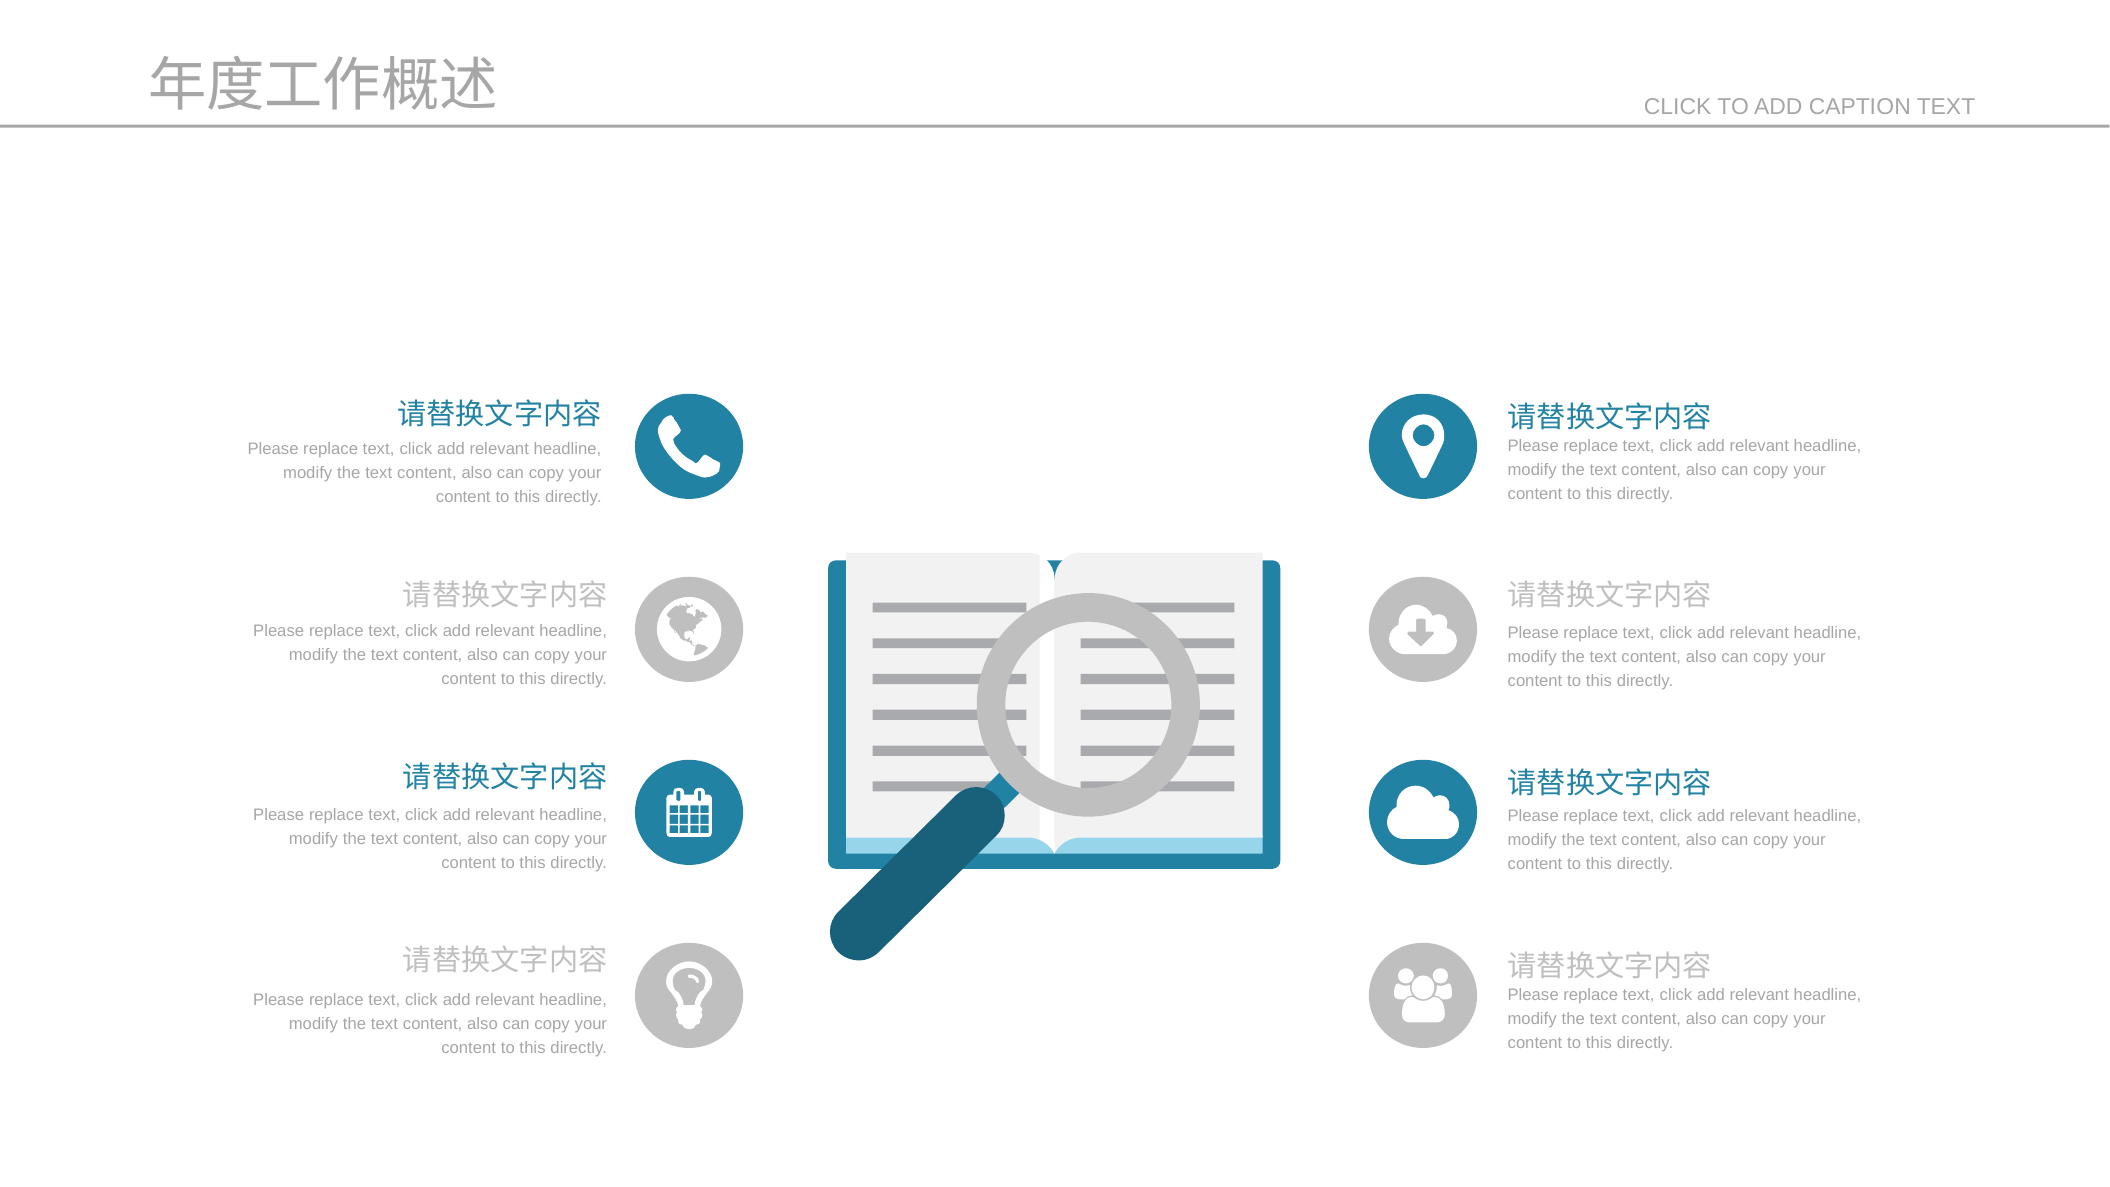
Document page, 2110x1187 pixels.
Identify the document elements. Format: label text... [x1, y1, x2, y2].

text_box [634, 393, 744, 499]
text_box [1368, 576, 1478, 682]
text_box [1507, 756, 1864, 874]
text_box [1368, 759, 1478, 865]
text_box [634, 759, 744, 865]
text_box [634, 942, 744, 1048]
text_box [827, 552, 1281, 963]
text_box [1368, 942, 1478, 1048]
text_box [246, 388, 602, 507]
text_box CLICK TO ADD CAPTION TEXT [1596, 91, 1976, 119]
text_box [1507, 569, 1864, 691]
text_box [251, 750, 608, 873]
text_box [251, 568, 608, 689]
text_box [1368, 393, 1478, 499]
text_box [1507, 390, 1864, 504]
text_box 年度工作概述 [148, 47, 528, 118]
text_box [251, 934, 608, 1058]
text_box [634, 576, 744, 682]
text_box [1507, 939, 1864, 1053]
text_box [0, 124, 2110, 129]
